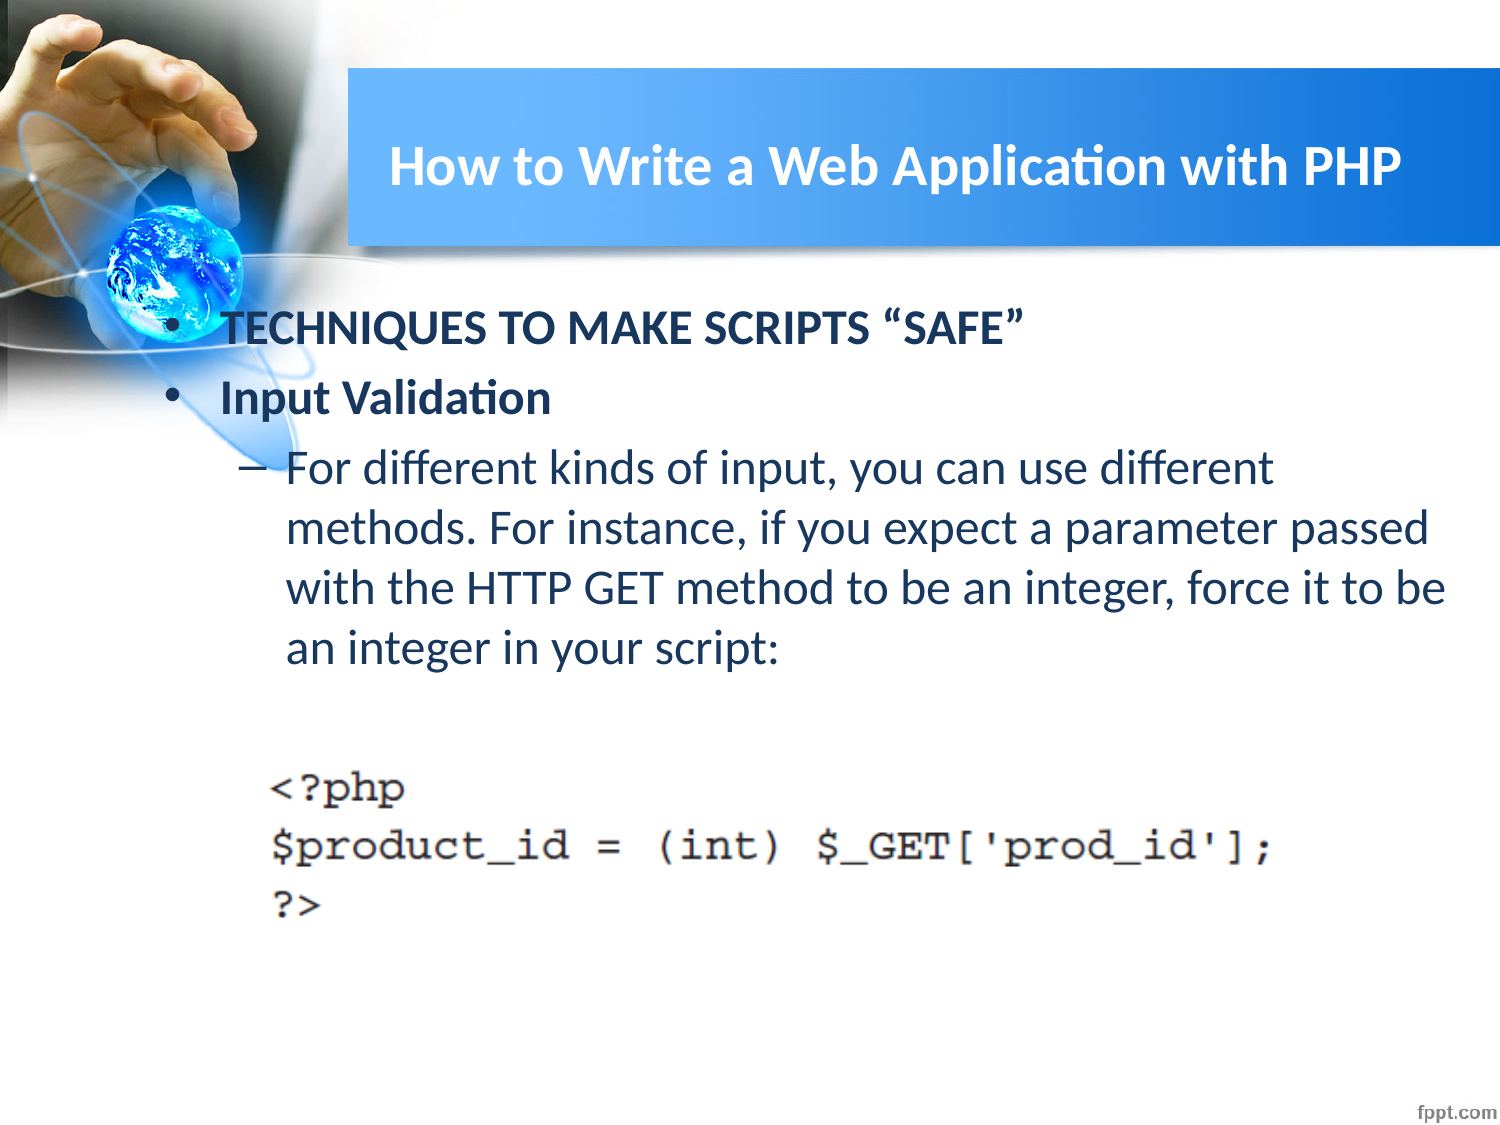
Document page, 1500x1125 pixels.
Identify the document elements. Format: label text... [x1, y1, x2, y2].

picture [0, 0, 1500, 1125]
title How to Write a Web Application with PHP [374, 111, 1452, 212]
list TECHNIQUES TO MAKE SCRIPTS “SAFE” Input Validation For different kinds of input, you can use different methods. For instance, if you expect a parameter passed with the HTTP GET method to be an integer, force it to be an integer in your script: [148, 286, 1477, 1039]
